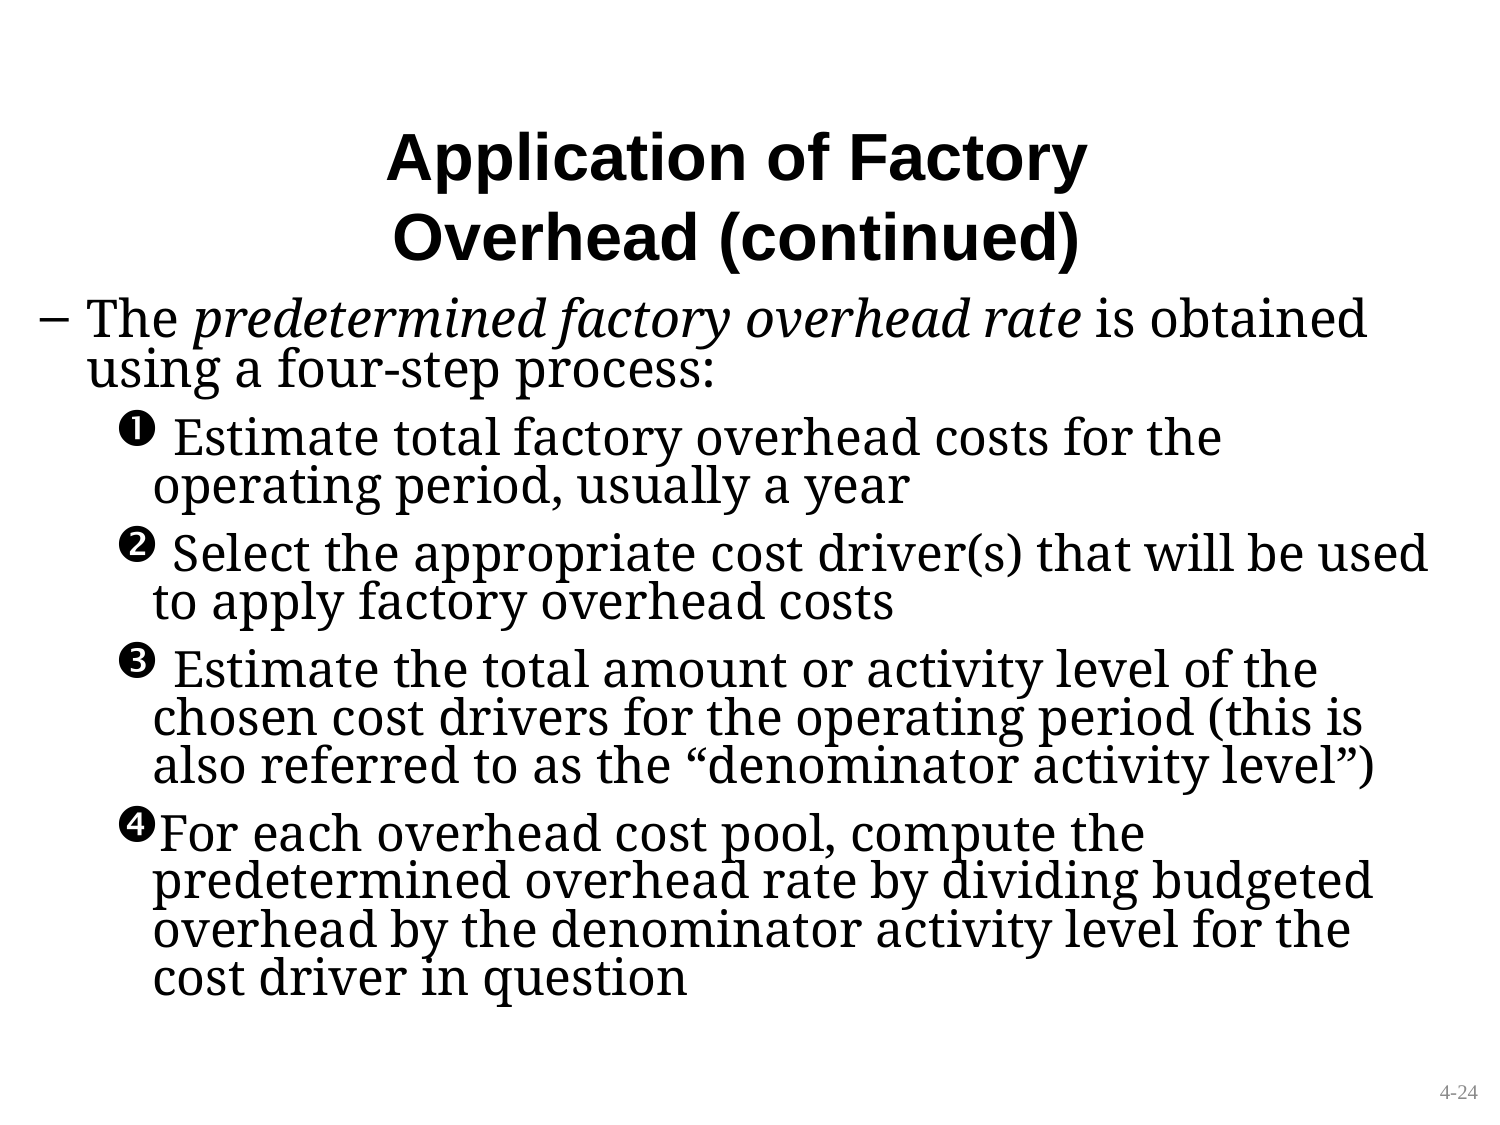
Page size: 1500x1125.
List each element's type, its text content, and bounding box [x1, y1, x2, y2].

slide_number 4-24 [1417, 1068, 1494, 1114]
list The predetermined factory overhead rate is obtained using a four-step process: Estimate total factory overhead costs for the operating period, usually a year Select the appropriate cost driver(s) that will be used to apply factory overhead costs Estimate the total amount or activity level of the chosen cost drivers for the operating period (this is also referred to as the “denominator activity level”) For each overhead cost pool, compute the predetermined overhead rate by dividing budgeted overhead by the denominator activity level for the cost driver in question [0, 249, 1463, 1051]
text_box Application of Factory Overhead (continued) [262, 112, 1213, 275]
